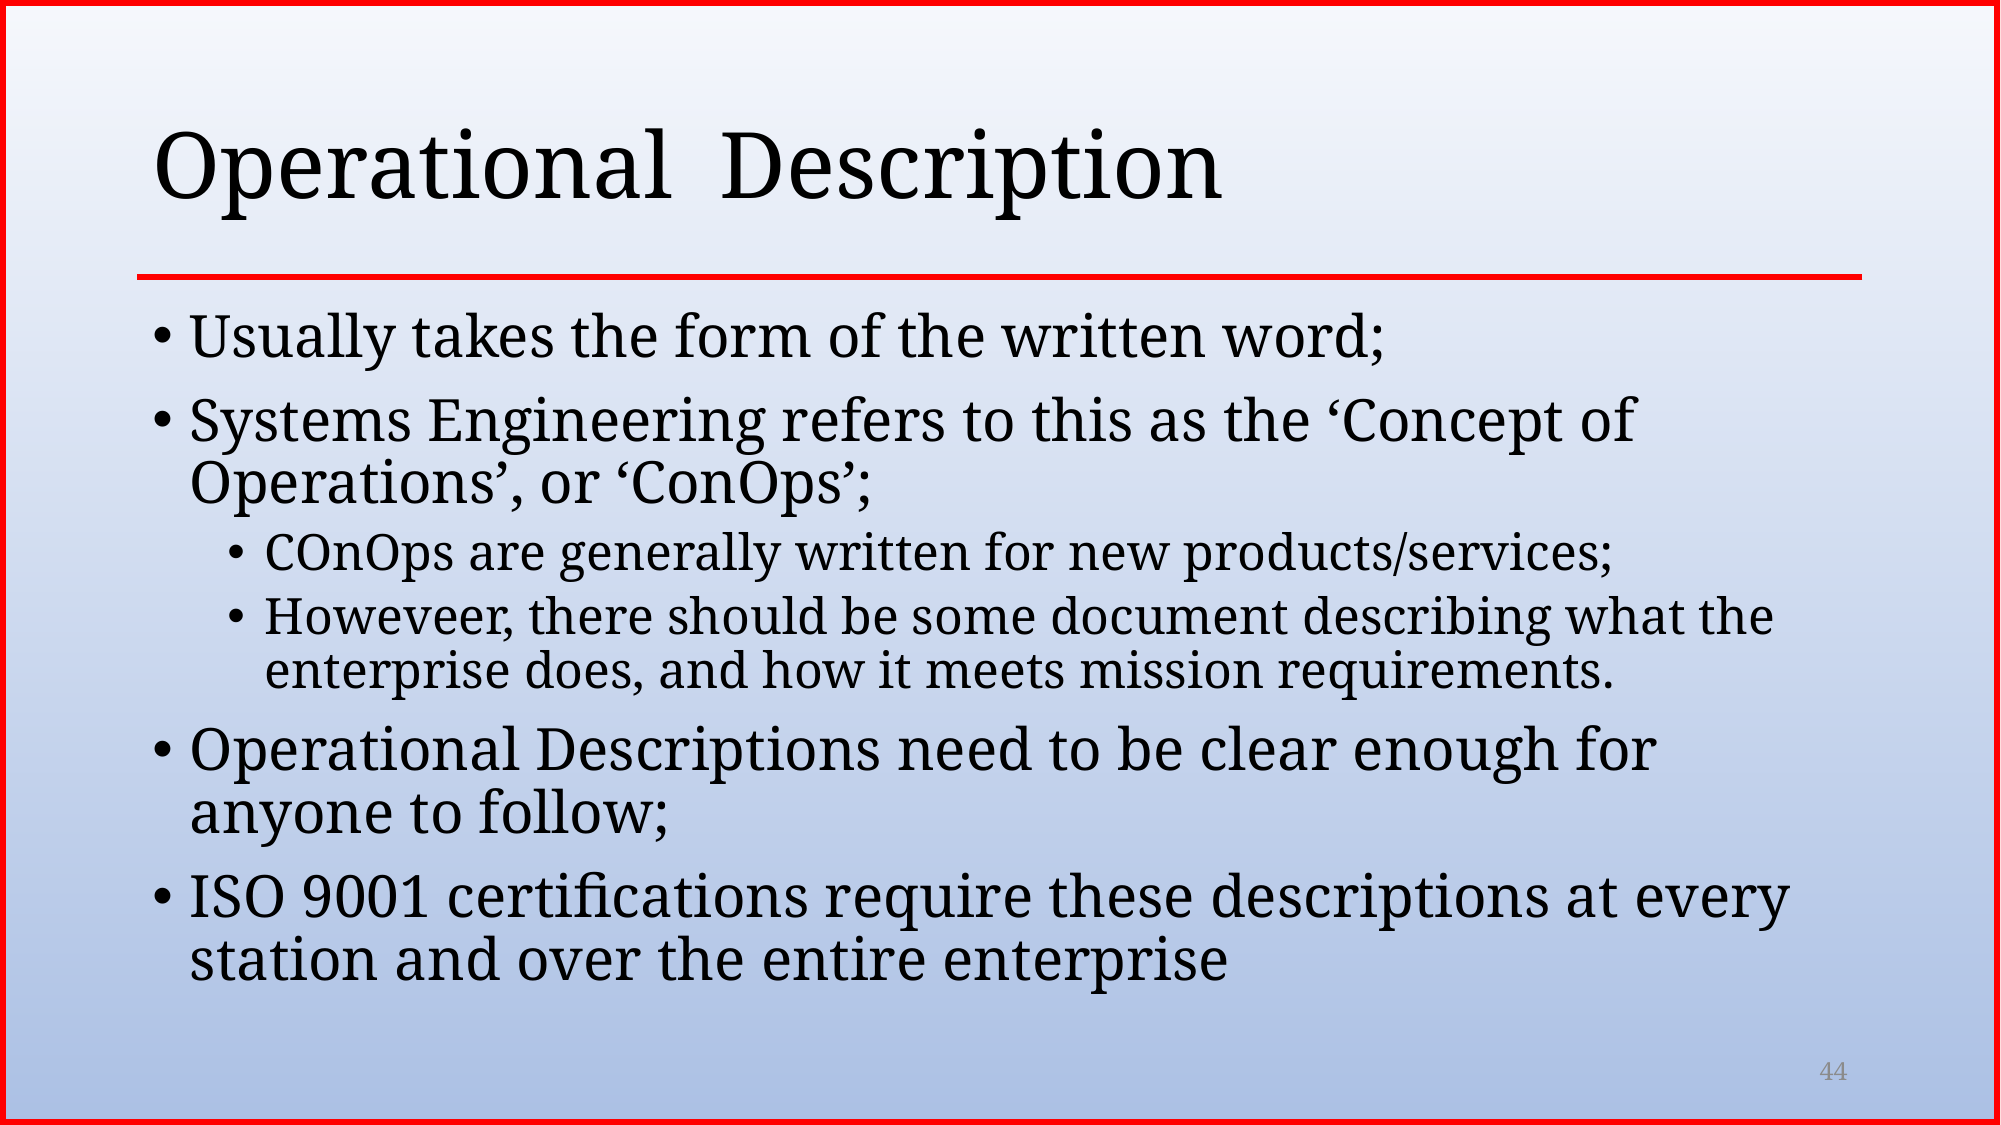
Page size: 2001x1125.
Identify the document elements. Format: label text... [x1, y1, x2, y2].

slide_number 44 [1412, 1042, 1863, 1103]
title Operational Description [137, 59, 1863, 278]
list Usually takes the form of the written word; Systems Engineering refers to this as the ‘Concept of Operations’, or ‘ConOps’; COnOps are generally written for new products/services; Howeveer, there should be some document describing what the enterprise does, and how it meets mission requirements. Operational Descriptions need to be clear enough for anyone to follow; ISO 9001 certifications require these descriptions at every station and over the entire enterprise [137, 299, 1863, 1014]
